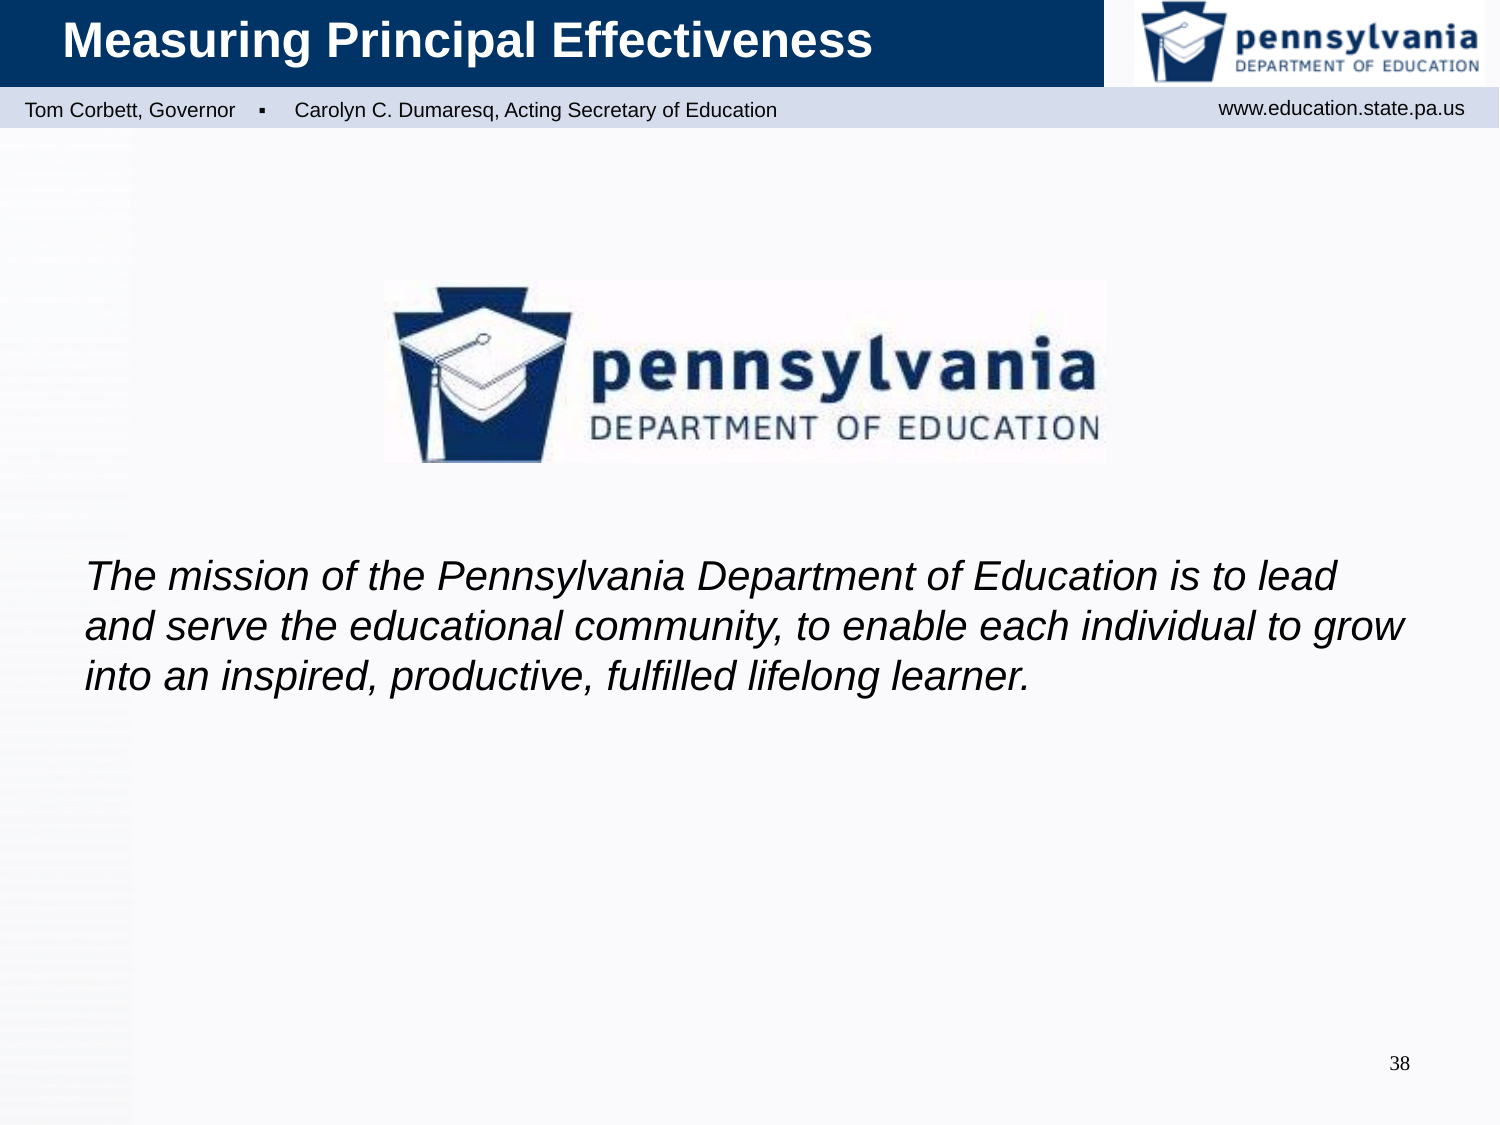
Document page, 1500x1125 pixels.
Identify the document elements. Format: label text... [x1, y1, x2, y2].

text_box 38 [1374, 1042, 1444, 1103]
text_box The mission of the Pennsylvania Department of Education is to lead and serve the educational community, to enable each individual to grow into an inspired, productive, fulfilled lifelong learner. [69, 541, 1420, 706]
picture [0, 0, 1500, 1125]
